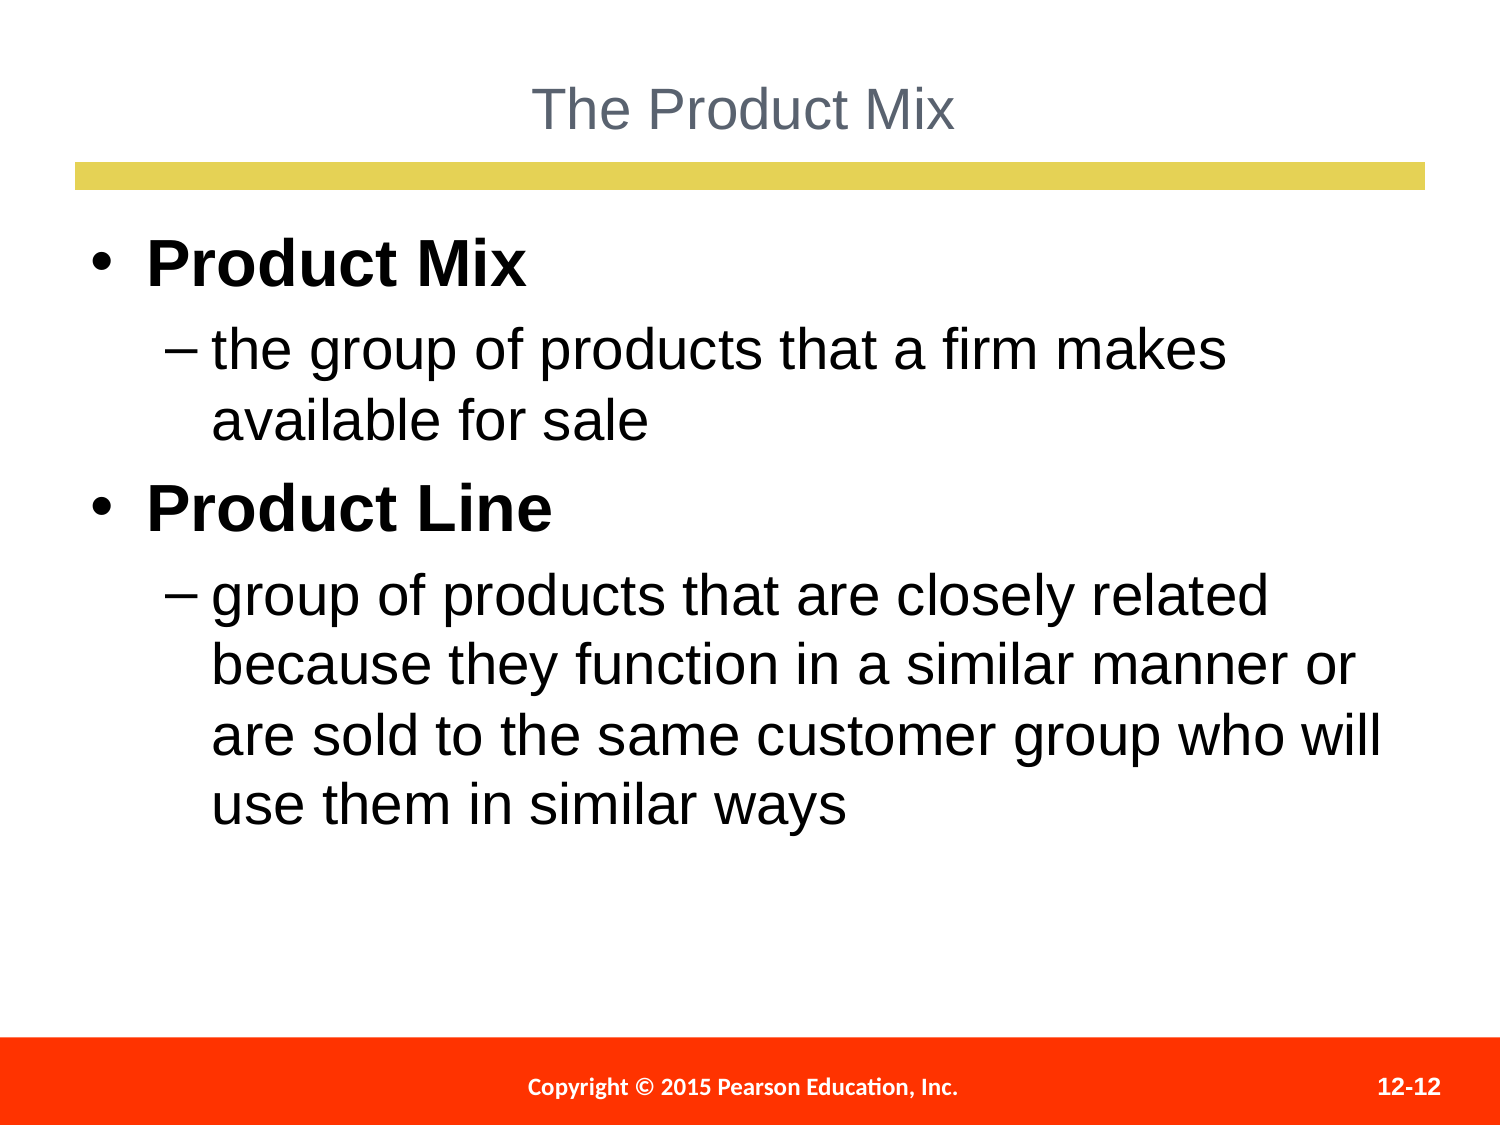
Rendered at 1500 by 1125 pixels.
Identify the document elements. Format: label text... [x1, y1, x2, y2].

list Product Mix the group of products that a firm makes available for sale Product Line group of products that are closely related because they function in a similar manner or are sold to the same customer group who will use them in similar ways [74, 212, 1413, 988]
title The Product Mix [49, 12, 1438, 201]
